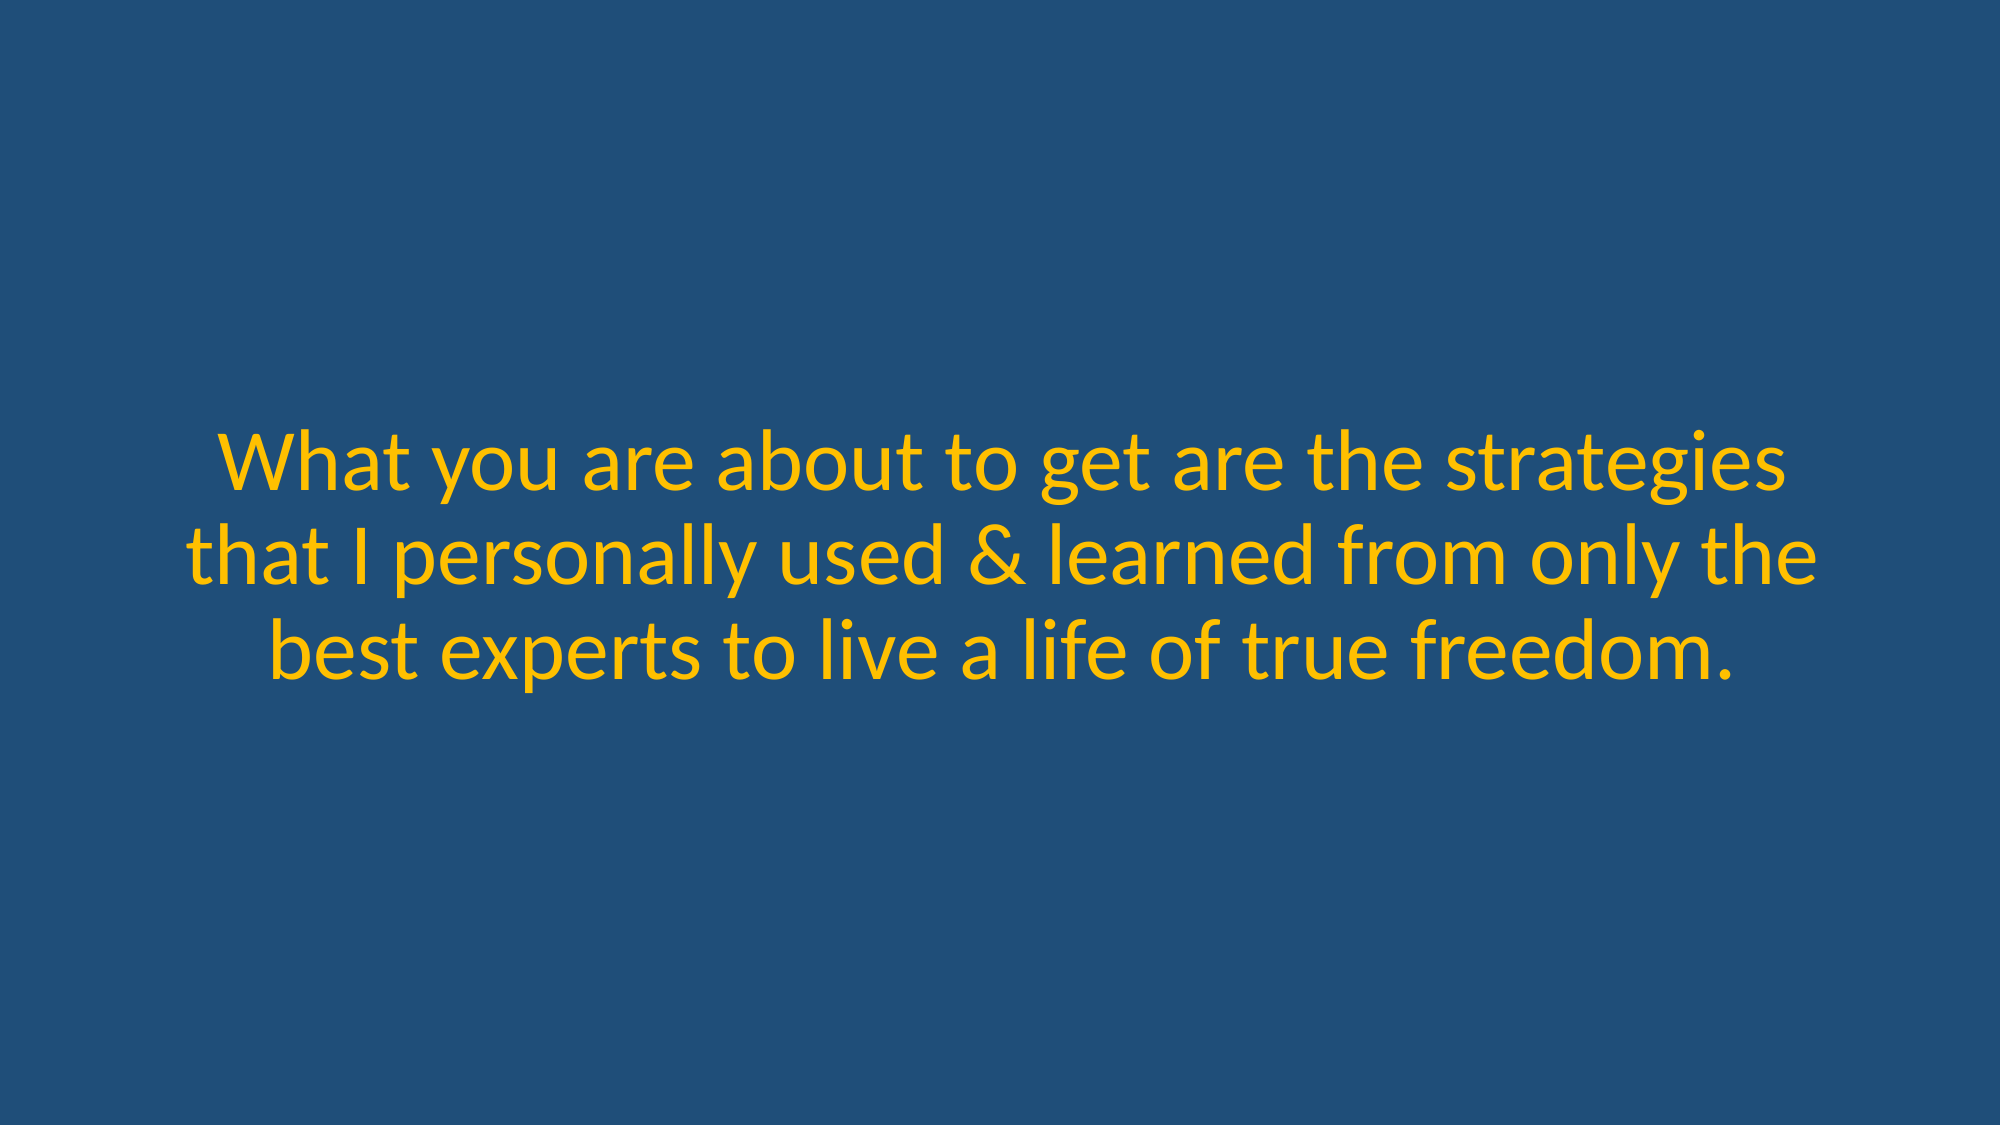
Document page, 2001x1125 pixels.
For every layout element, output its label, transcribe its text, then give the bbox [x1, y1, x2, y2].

list What you are about to get are the strategies that I personally used & learned from only the best experts to live a life of true freedom. [140, 407, 1866, 743]
